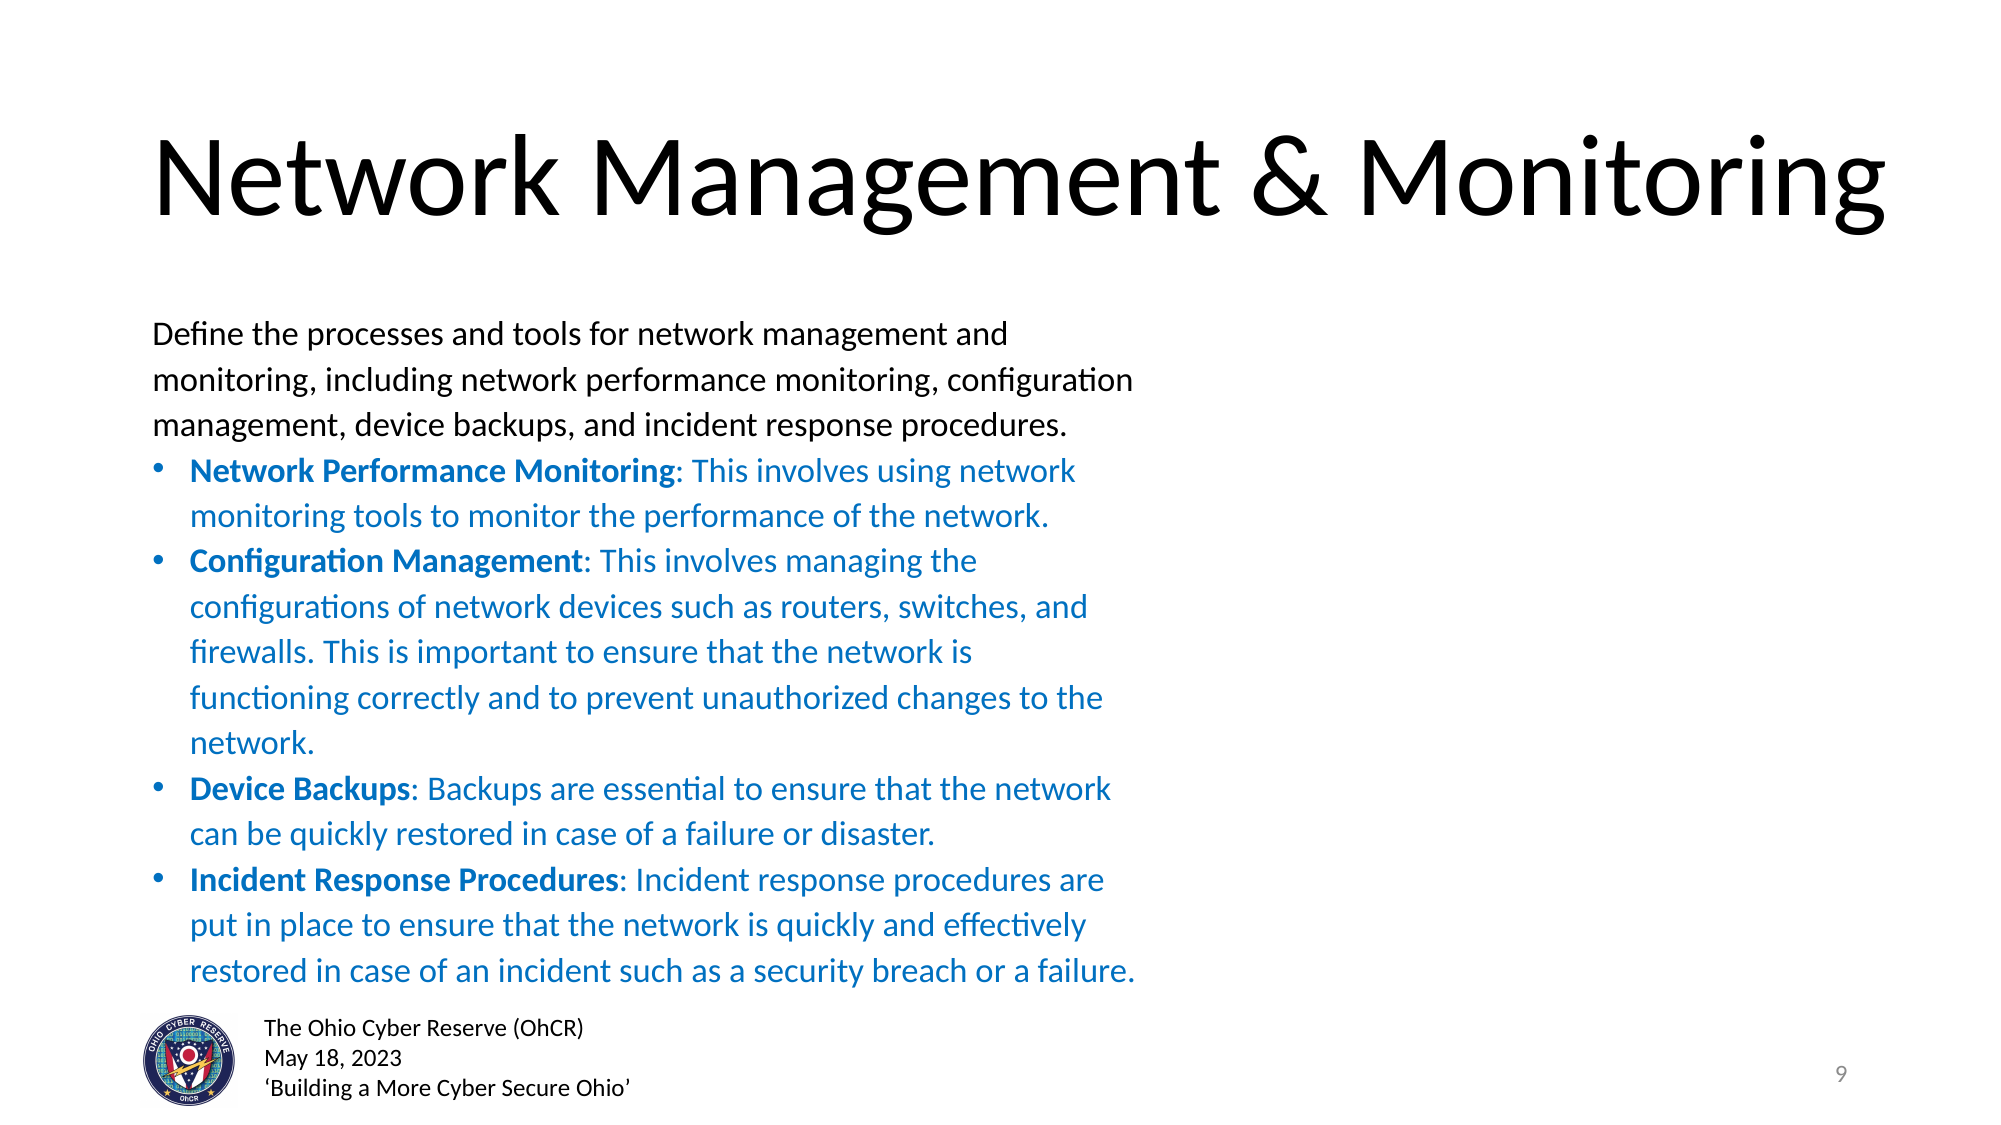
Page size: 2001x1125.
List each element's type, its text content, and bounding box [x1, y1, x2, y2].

title Network Management & Monitoring [137, 59, 2000, 278]
text_box The Ohio Cyber Reserve (OhCR) May 18, 2023 ‘Building a More Cyber Secure Ohio’ [249, 1004, 647, 1109]
list Define the processes and tools for network management and monitoring, including network performance monitoring, configuration management, device backups, and incident response procedures. Network Performance Monitoring: This involves using network monitoring tools to monitor the performance of the network. Configuration Management: This involves managing the configurations of network devices such as routers, switches, and firewalls. This is important to ensure that the network is functioning correctly and to prevent unauthorized changes to the network. Device Backups: Backups are essential to ensure that the network can be quickly restored in case of a failure or disaster. Incident Response Procedures: Incident response procedures are put in place to ensure that the network is quickly and effectively restored in case of an incident such as a security breach or a failure. [137, 299, 1154, 1005]
slide_number 9 [1412, 1042, 1863, 1103]
picture [140, 1013, 238, 1108]
